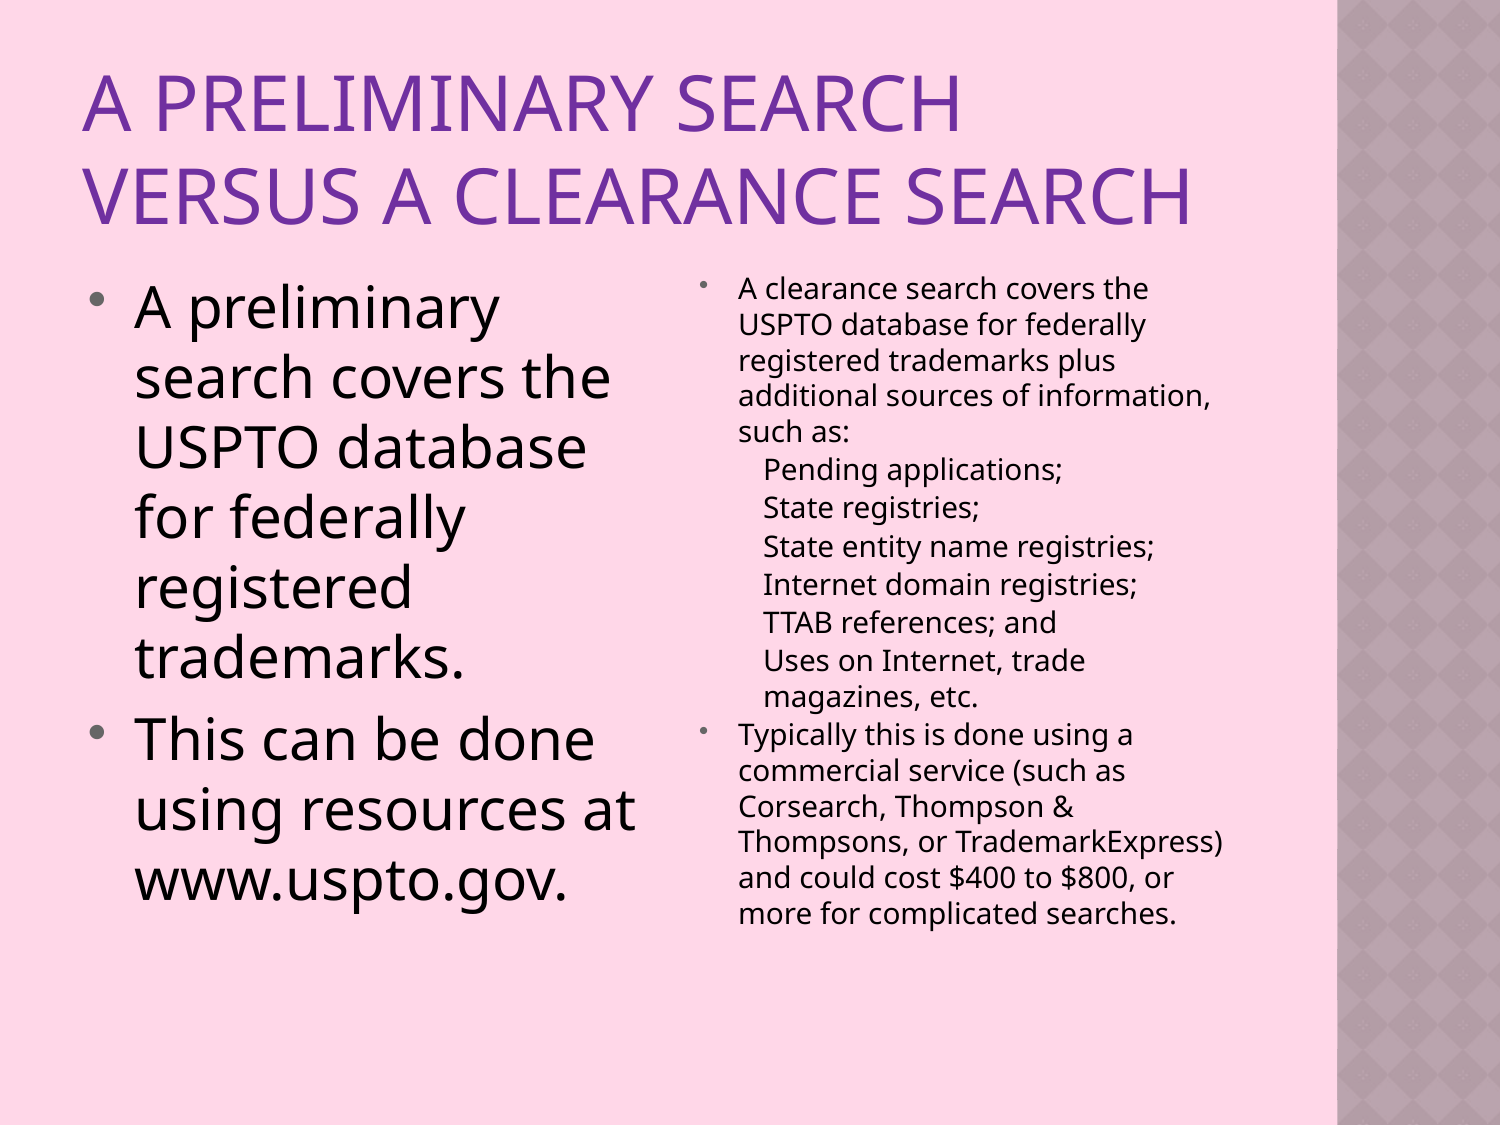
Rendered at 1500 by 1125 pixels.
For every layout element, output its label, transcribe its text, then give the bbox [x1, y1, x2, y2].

title A preliminary search versus a Clearance Search [75, 52, 1263, 240]
list A preliminary search covers the USPTO database for federally registered trademarks. This can be done using resources at www.uspto.gov. [75, 262, 653, 1005]
list A clearance search covers the USPTO database for federally registered trademarks plus additional sources of information, such as: Pending applications; State registries; State entity name registries; Internet domain registries; TTAB references; and Uses on Internet, trade magazines, etc. Typically this is done using a commercial service (such as Corsearch, Thompson & Thompsons, or TrademarkExpress) and could cost $400 to $800, or more for complicated searches. [685, 262, 1263, 1005]
